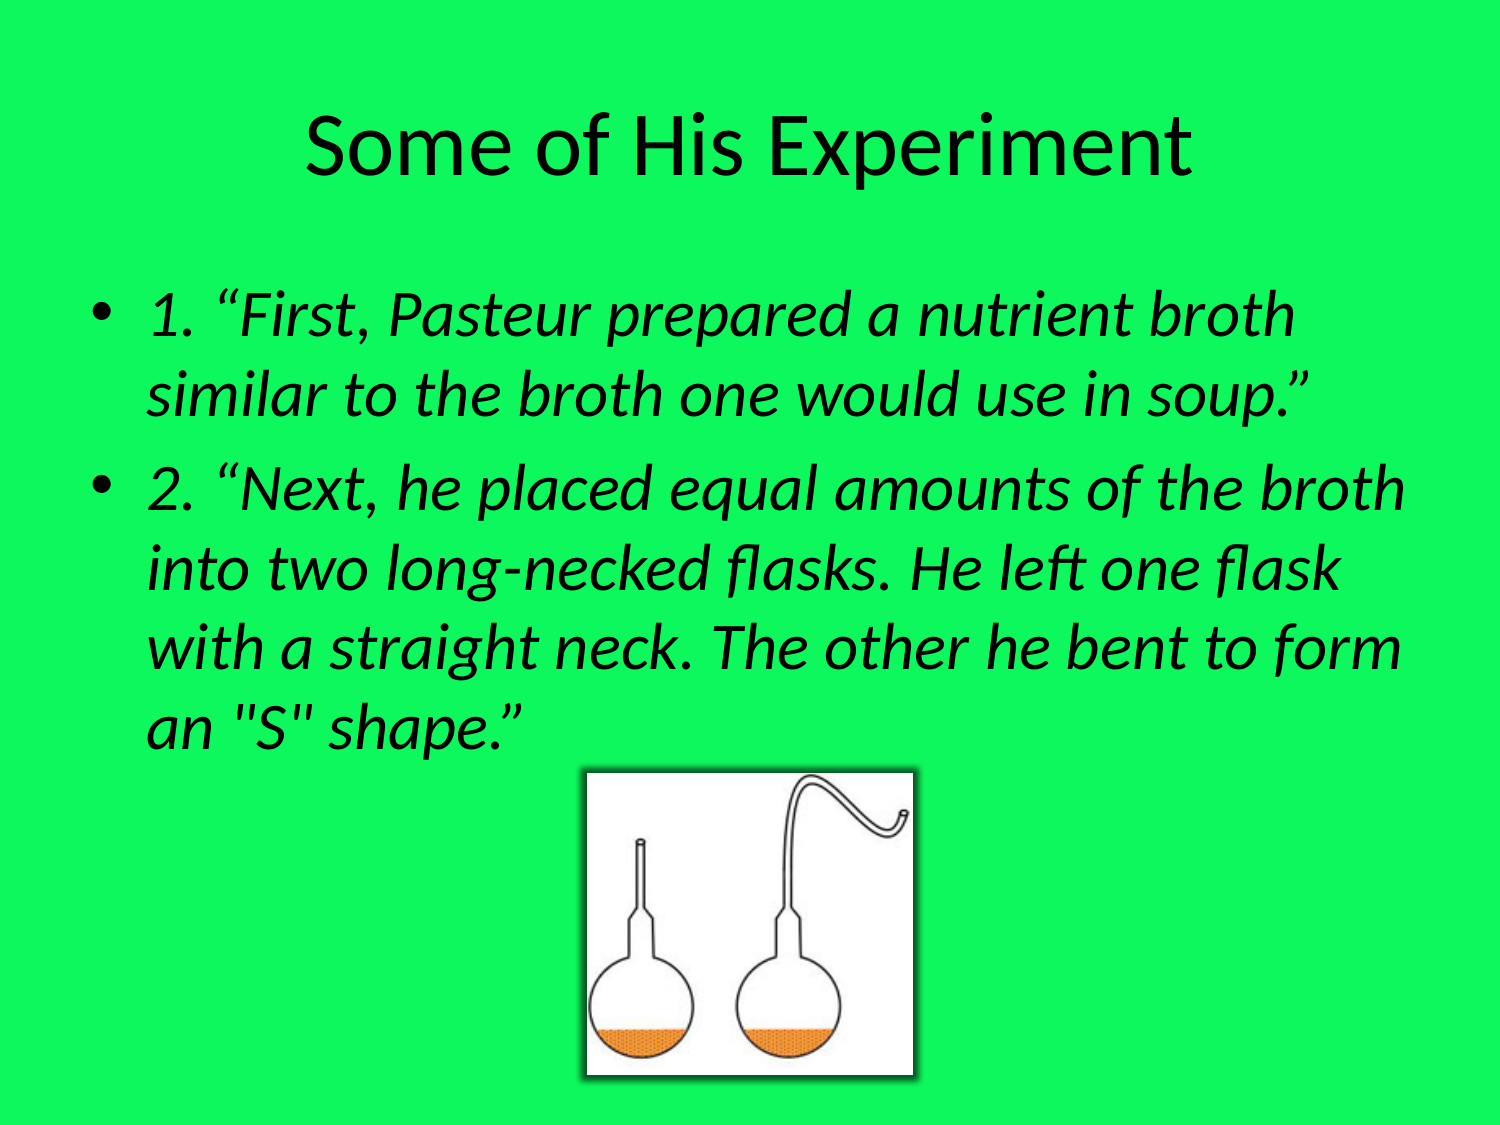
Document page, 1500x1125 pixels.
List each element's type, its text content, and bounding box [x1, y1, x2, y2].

list 1. “First, Pasteur prepared a nutrient broth similar to the broth one would use in soup.” 2. “Next, he placed equal amounts of the broth into two long-necked flasks. He left one flask with a straight neck. The other he bent to form an "S" shape.” [75, 262, 1425, 1005]
title Some of His Experiment [75, 45, 1425, 233]
picture [587, 773, 913, 1076]
